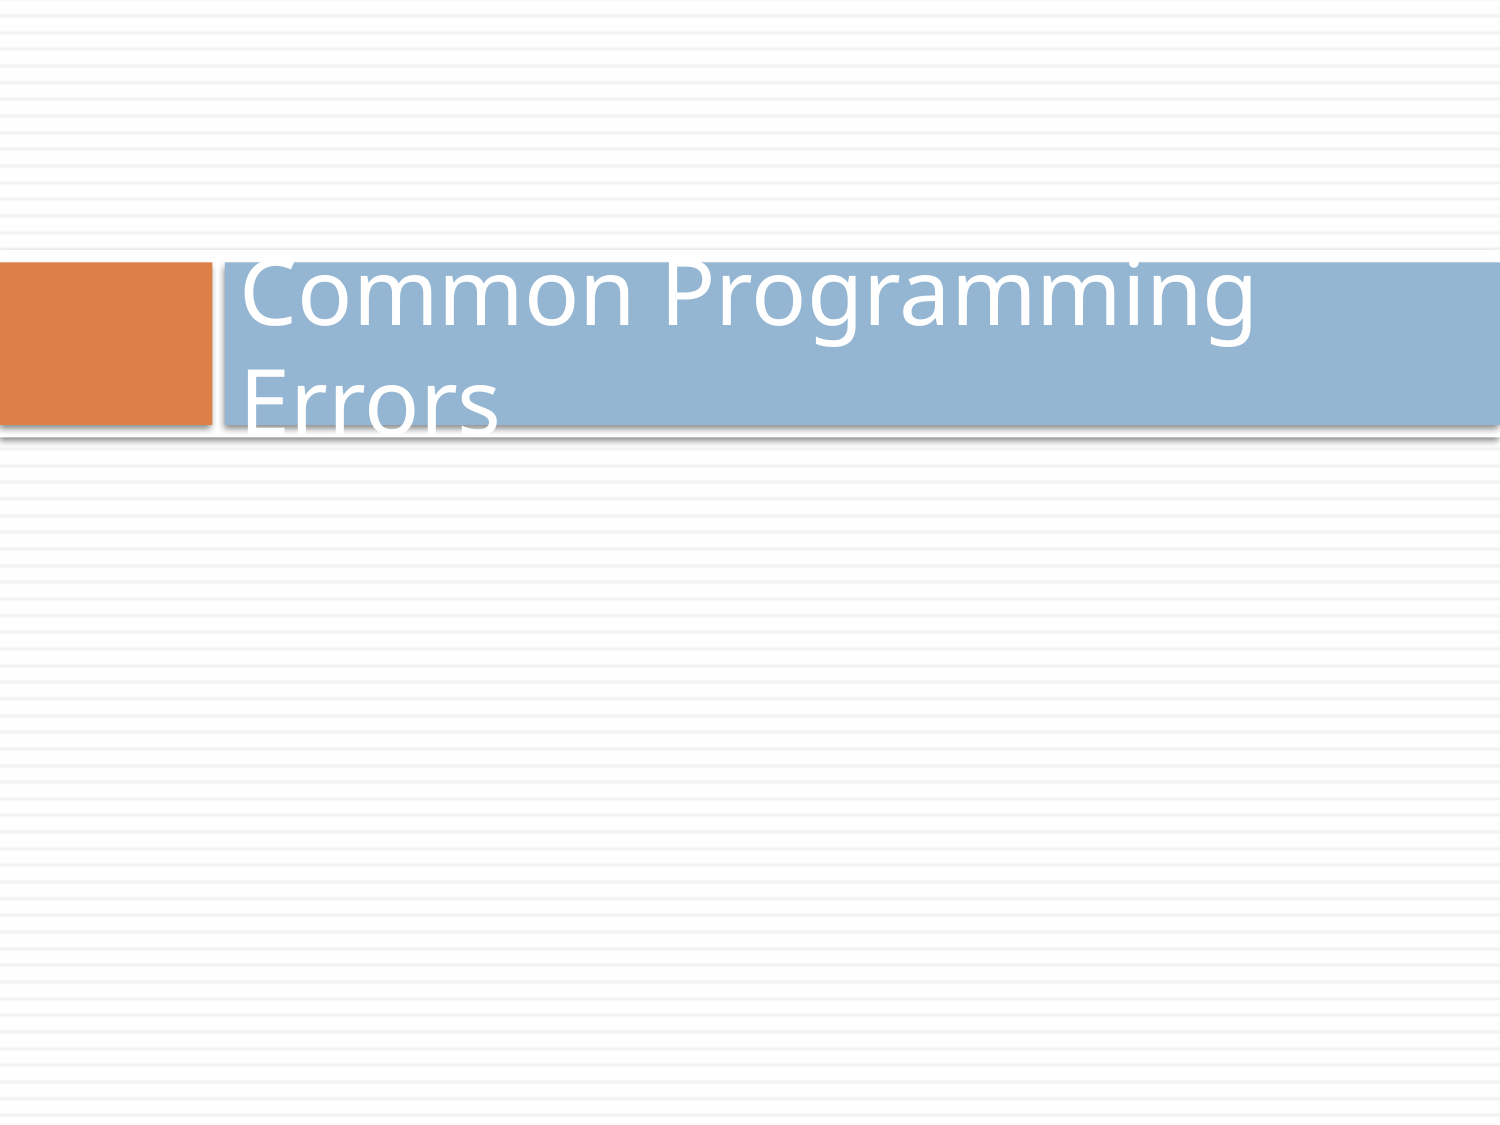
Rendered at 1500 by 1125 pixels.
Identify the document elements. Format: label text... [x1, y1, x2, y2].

title Common Programming Errors [225, 262, 1475, 425]
